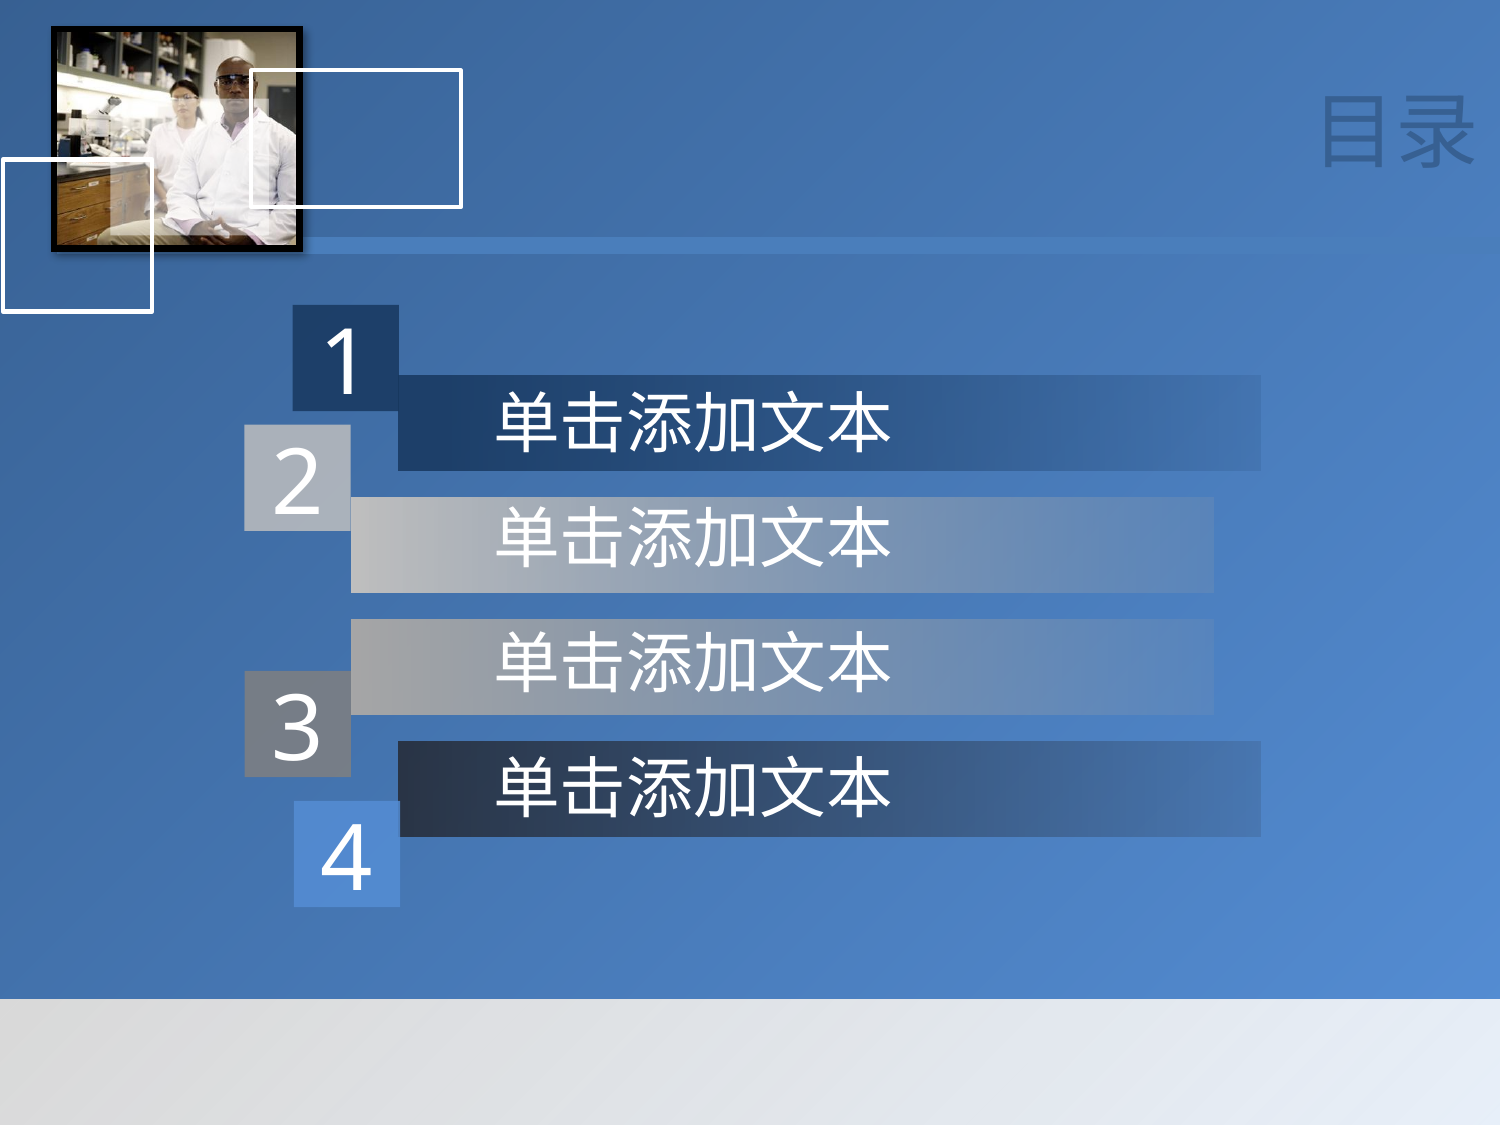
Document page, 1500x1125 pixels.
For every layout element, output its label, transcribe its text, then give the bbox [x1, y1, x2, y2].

text_box 3 [243, 669, 353, 779]
text_box 2 [242, 422, 353, 533]
text_box 单击添加文本 [478, 488, 916, 584]
picture [253, 72, 296, 205]
text_box 1 [291, 303, 401, 413]
picture [57, 162, 150, 245]
text_box 4 [292, 799, 402, 909]
text_box [349, 496, 1215, 594]
text_box 单击添加文本 [478, 373, 916, 469]
text_box 单击添加文本 [478, 738, 916, 833]
text_box [396, 374, 1263, 472]
picture [57, 32, 296, 157]
text_box 单击添加文本 [478, 613, 916, 709]
text_box [349, 618, 1215, 716]
picture [154, 209, 296, 245]
text_box [396, 740, 1263, 838]
text_box 目录 [1257, 70, 1495, 186]
